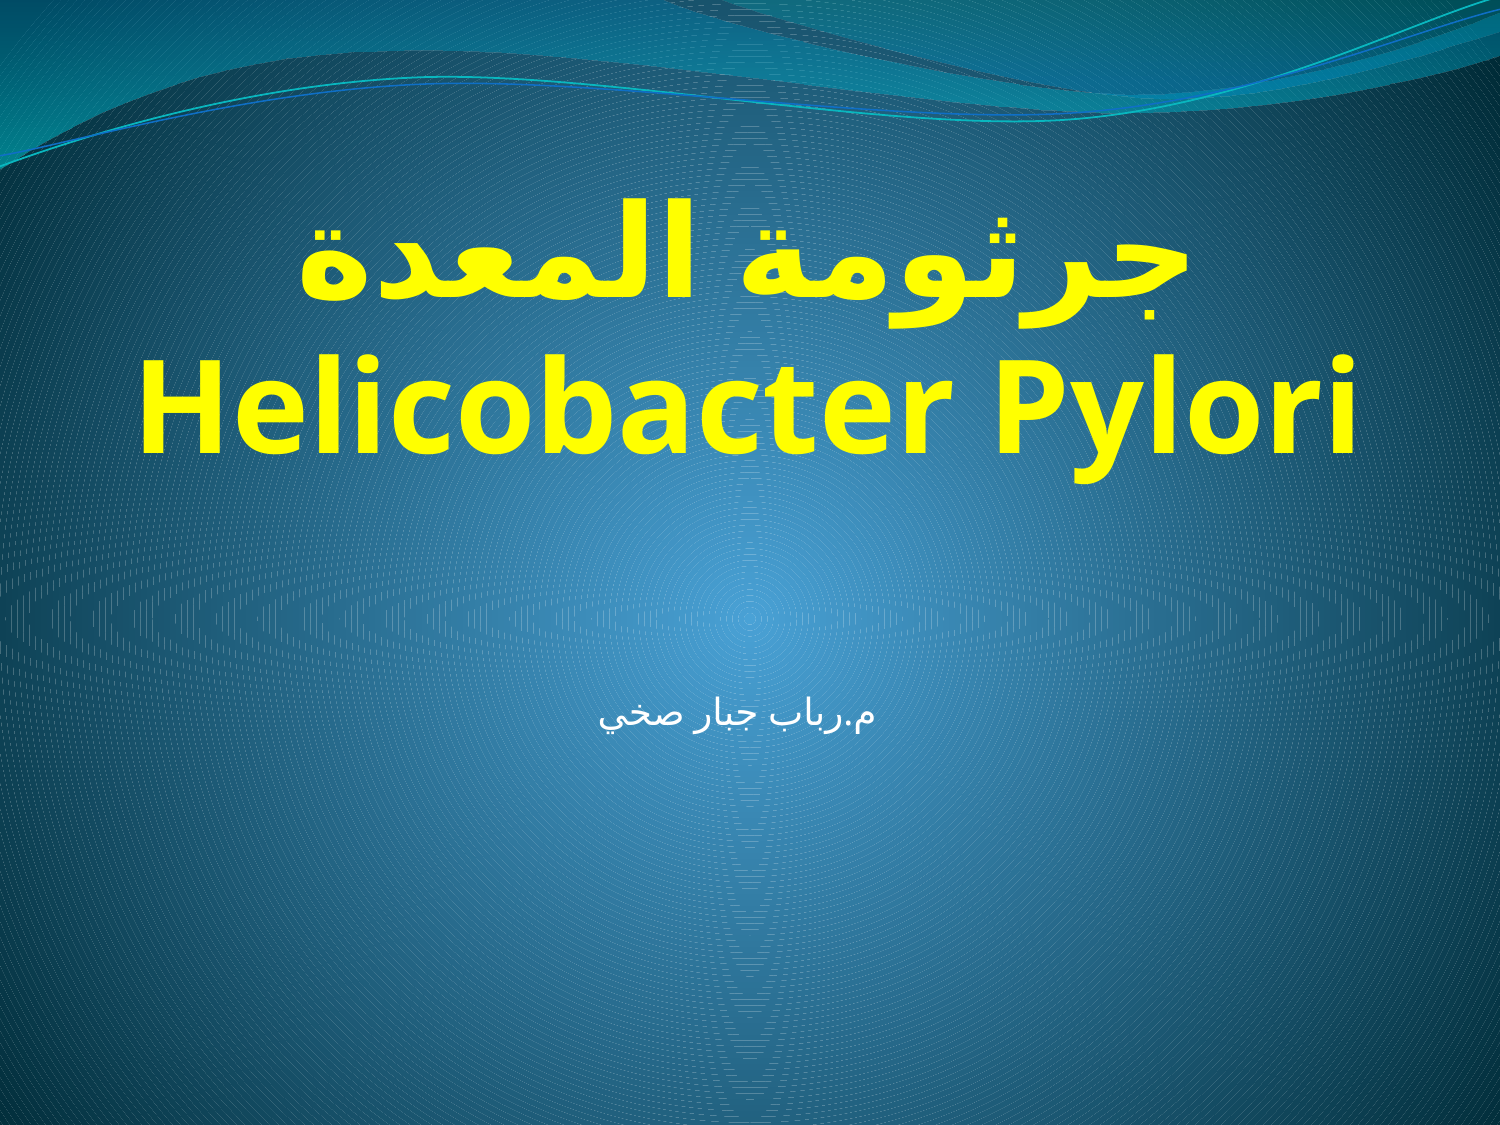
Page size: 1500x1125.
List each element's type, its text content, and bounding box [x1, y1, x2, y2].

text_box م.رباب جبار صخي [312, 680, 1152, 741]
title جرثومة المعدة Helicobacter Pylori [112, 66, 1388, 480]
